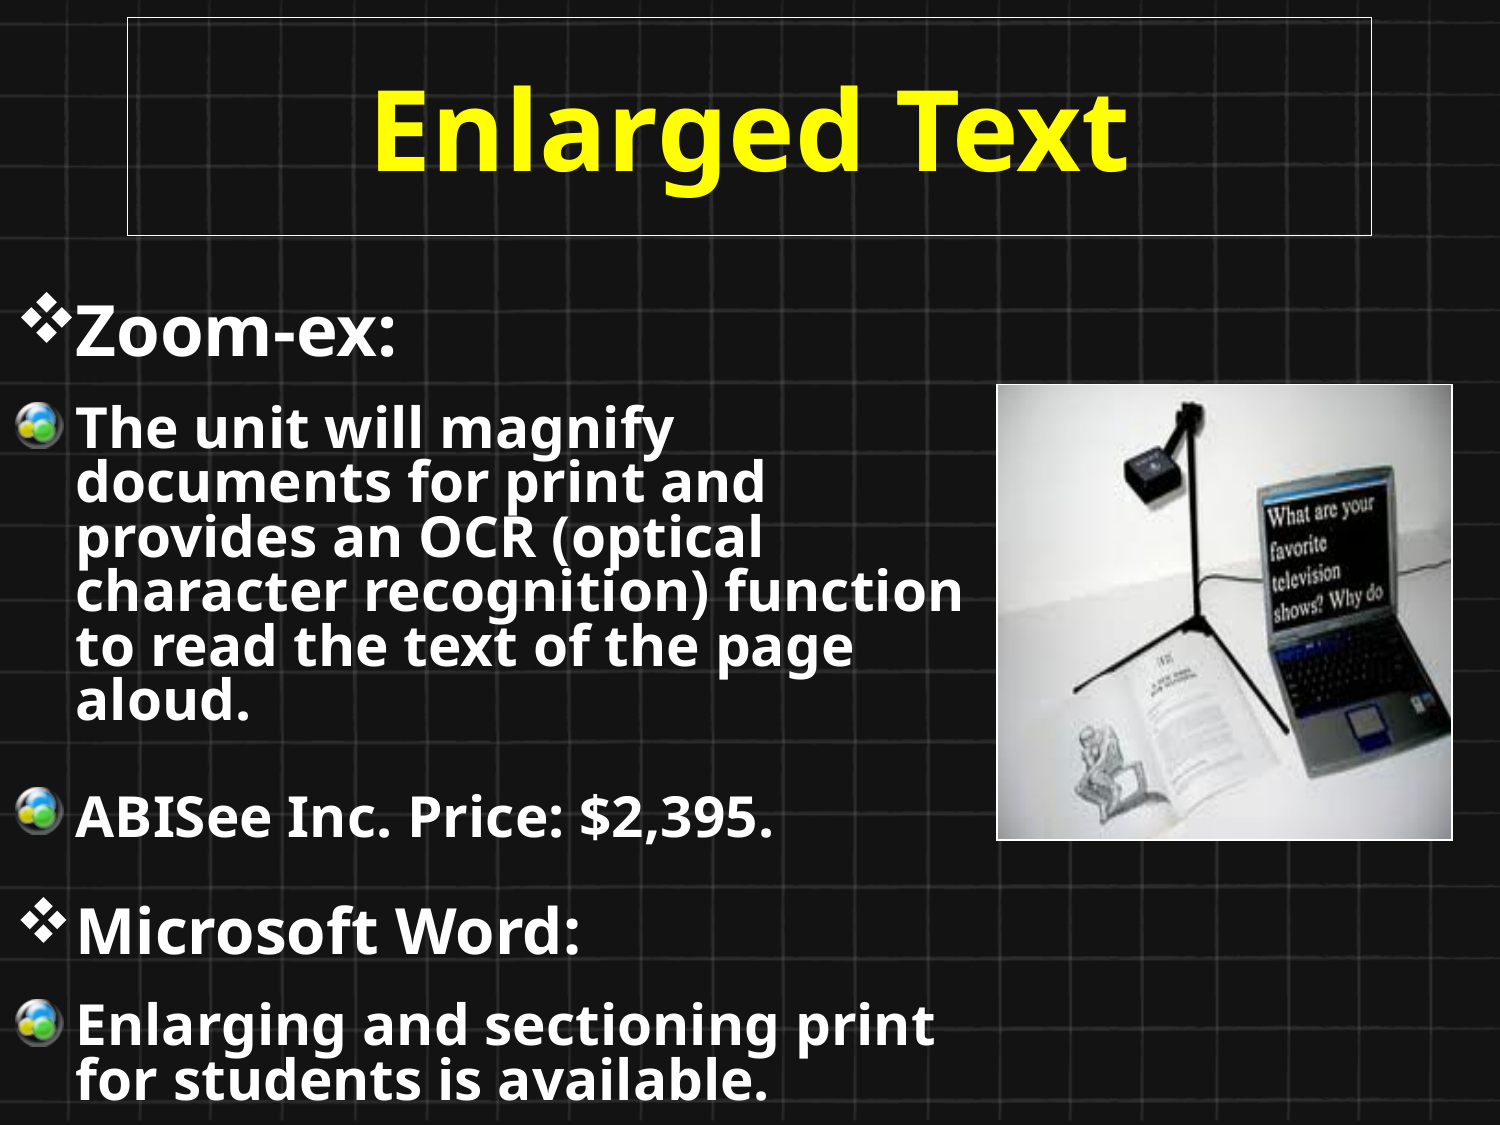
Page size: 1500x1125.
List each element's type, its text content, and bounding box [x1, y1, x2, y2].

list Zoom-ex: The unit will magnify documents for print and provides an OCR (optical character recognition) function to read the text of the page aloud. ABISee Inc. Price: $2,395. Microsoft Word: Enlarging and sectioning print for students is available. [0, 294, 998, 1125]
picture [0, 0, 1500, 1125]
picture [15, 402, 64, 449]
picture [15, 999, 64, 1047]
picture [15, 787, 64, 835]
title Enlarged Text [127, 17, 1372, 236]
